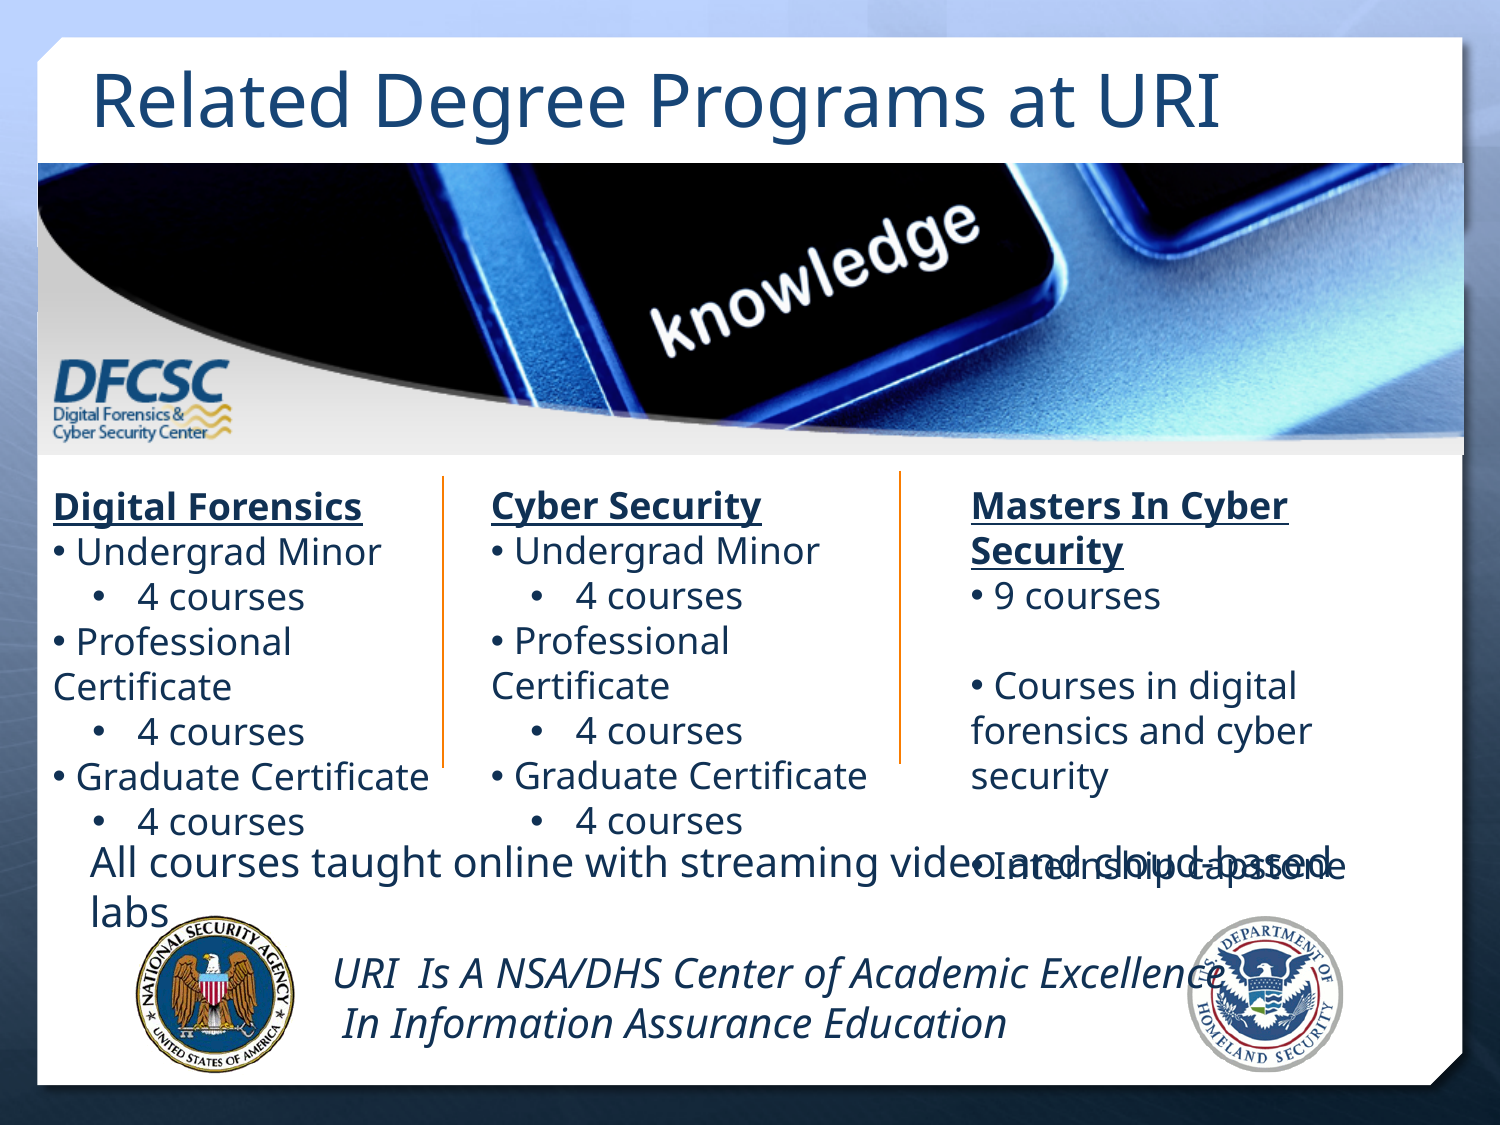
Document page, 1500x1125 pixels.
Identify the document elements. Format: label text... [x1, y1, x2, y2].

text_box Digital Forensics Undergrad Minor 4 courses Professional Certificate 4 courses Graduate Certificate 4 courses [38, 475, 476, 851]
text_box Cyber Security Undergrad Minor 4 courses Professional Certificate 4 courses Graduate Certificate 4 courses [476, 475, 916, 828]
picture [133, 911, 297, 1076]
picture [1185, 914, 1345, 1074]
text_box All courses taught online with streaming video and cloud-based labs [74, 828, 1425, 944]
text_box Masters In Cyber Security 9 courses Courses in digital forensics and cyber security Internship capstone [955, 475, 1425, 828]
picture [37, 163, 1464, 456]
text_box URI Is A NSA/DHS Center of Academic Excellence In Information Assurance Education [317, 944, 1185, 1055]
title Related Degree Programs at URI [75, 45, 1425, 150]
